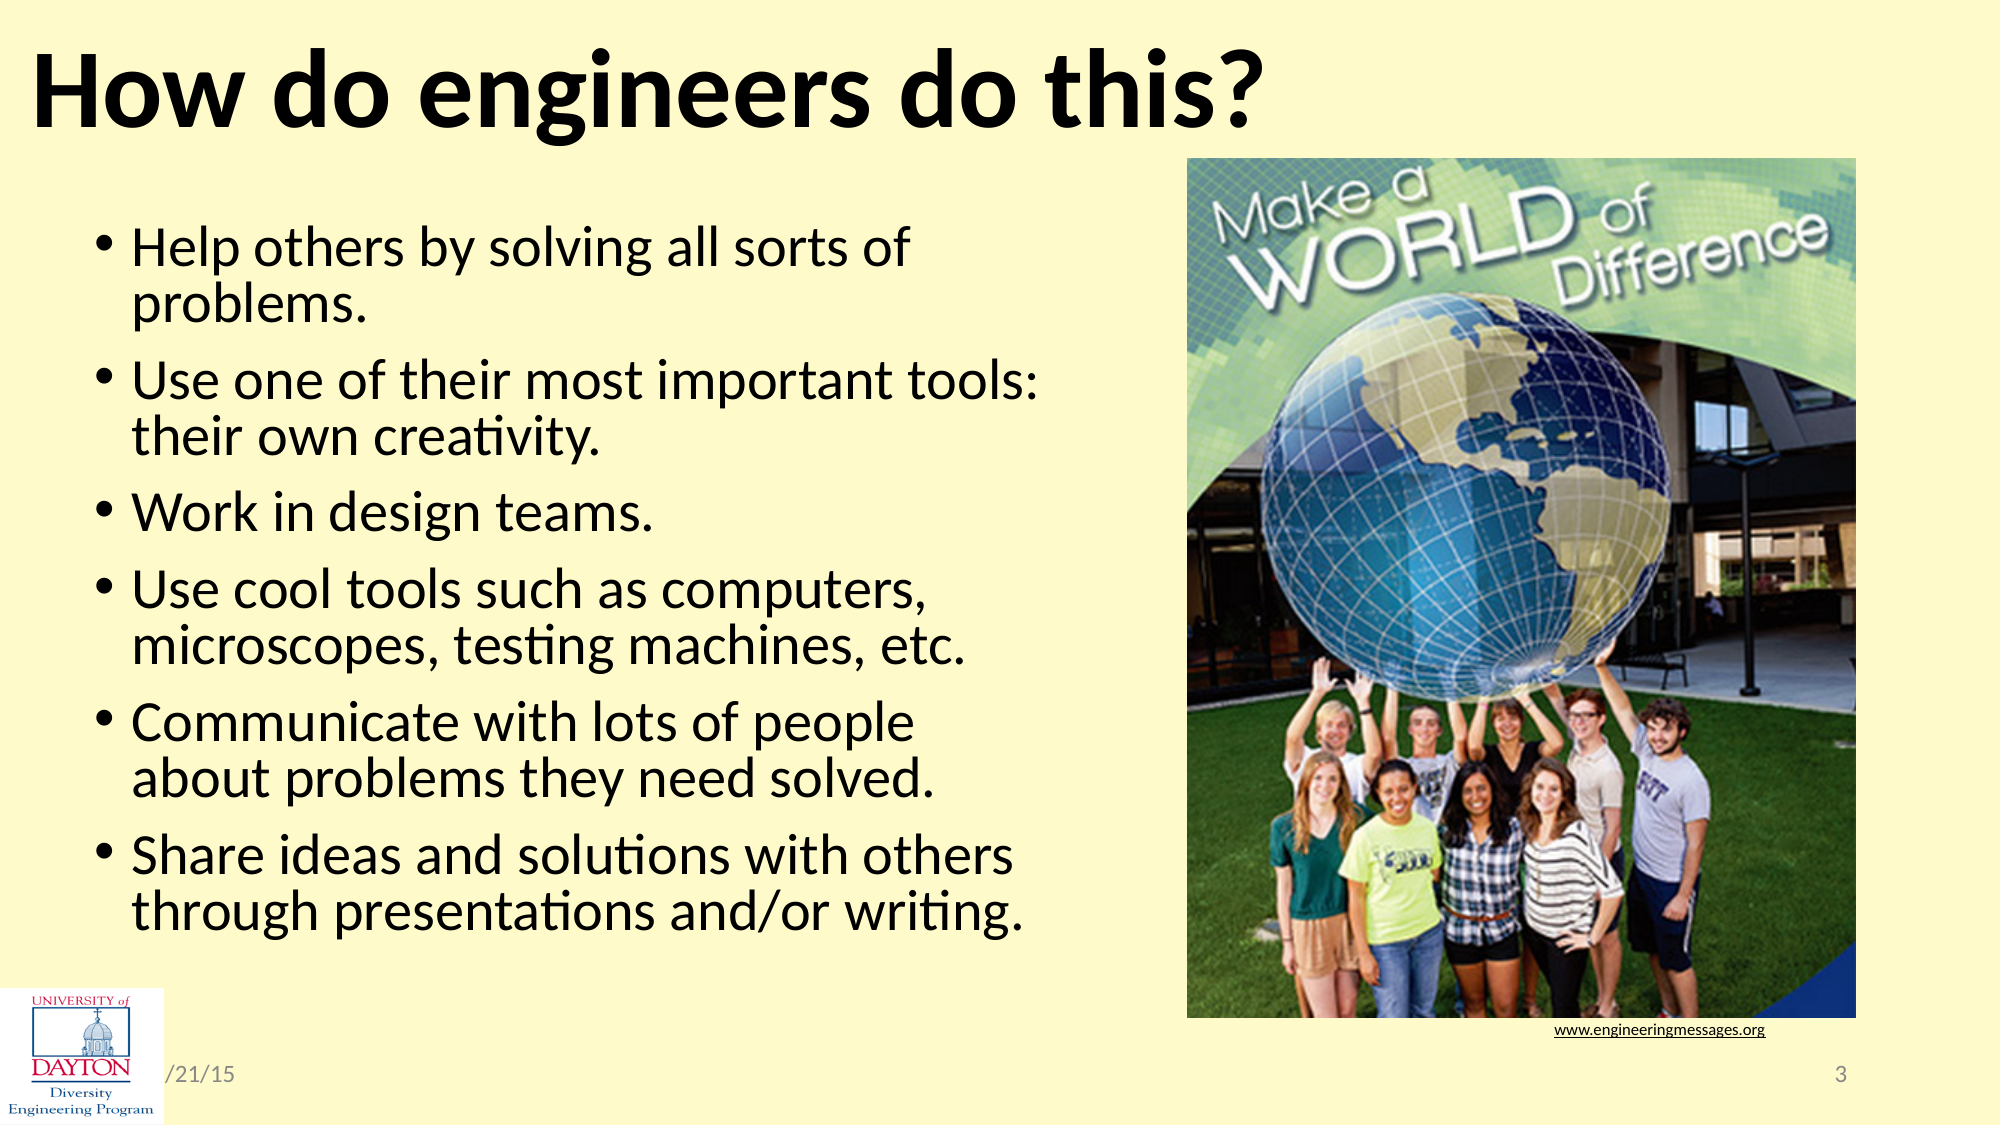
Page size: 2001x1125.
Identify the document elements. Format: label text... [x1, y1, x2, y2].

picture [1186, 158, 1856, 1018]
picture [0, 988, 165, 1125]
list Help others by solving all sorts of problems. Use one of their most important tools: their own creativity. Work in design teams. Use cool tools such as computers, microscopes, testing machines, etc. Communicate with lots of people about problems they need solved. Share ideas and solutions with others through presentations and/or writing. [79, 214, 1056, 997]
title How do engineers do this? [16, 9, 1742, 174]
text_box www.engineeringmessages.org [1539, 1027, 1789, 1047]
